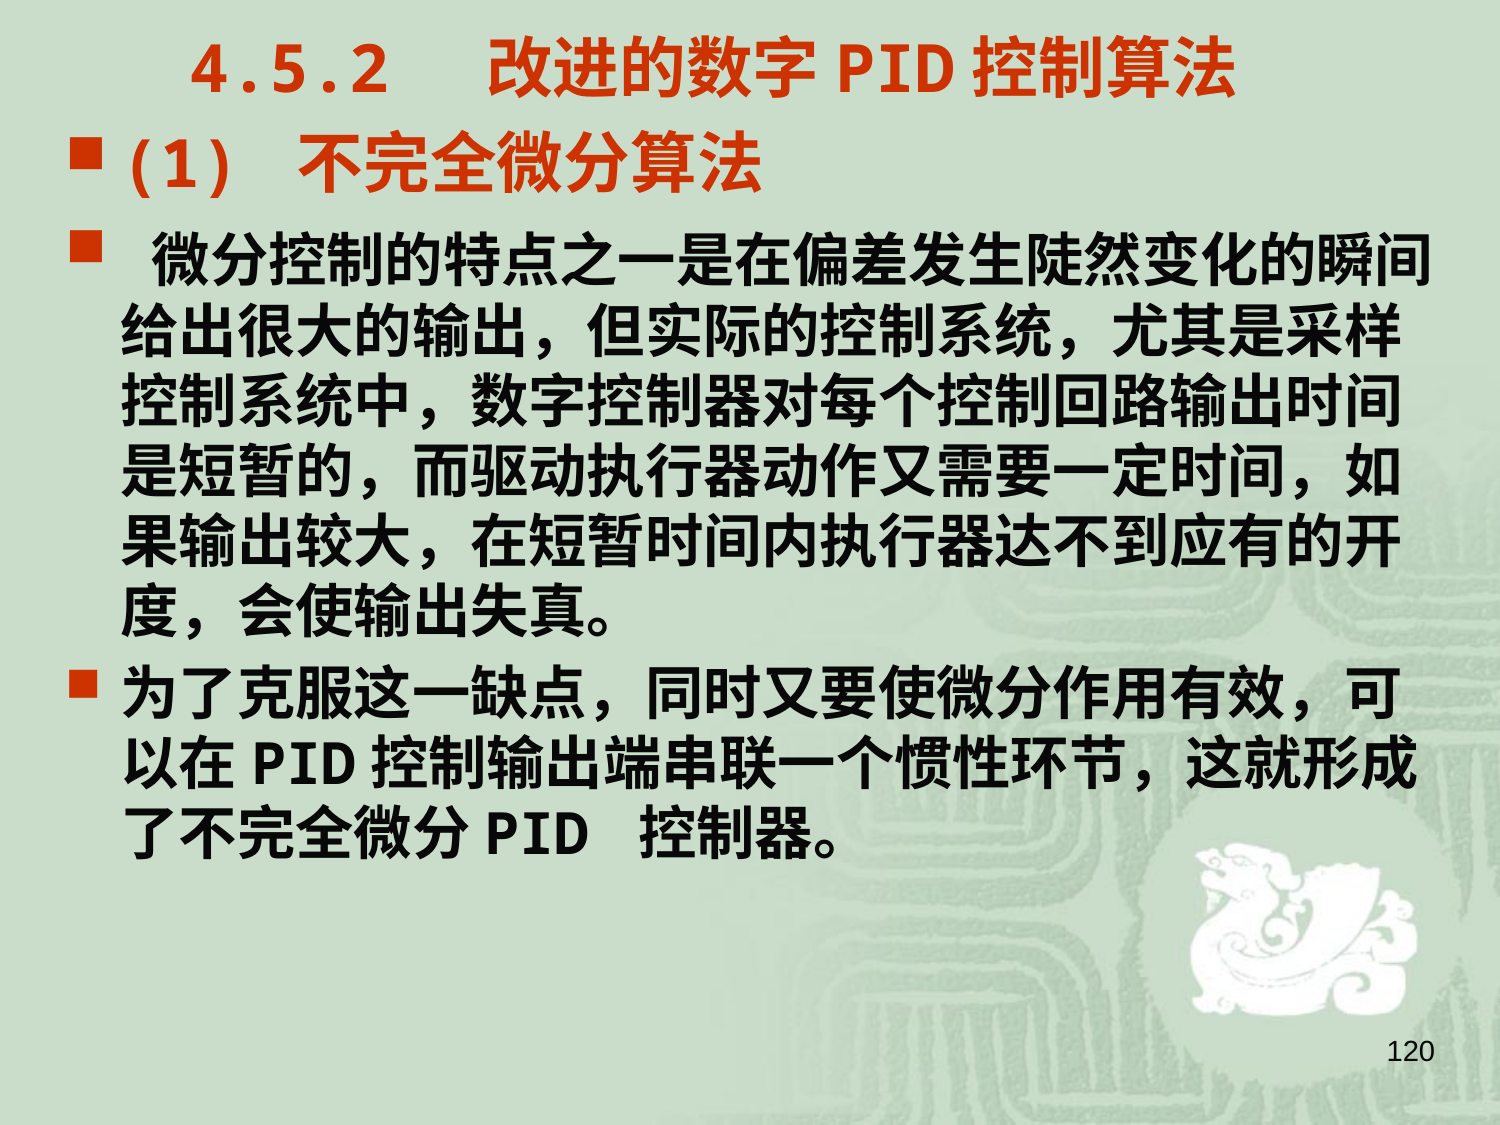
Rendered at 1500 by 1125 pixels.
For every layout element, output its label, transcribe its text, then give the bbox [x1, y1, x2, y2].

text_box 4.5.2 改进的数字PID控制算法 [175, 18, 1254, 114]
picture [0, 0, 1500, 1125]
list (1) 不完全微分算法 微分控制的特点之一是在偏差发生陡然变化的瞬间给出很大的输出，但实际的控制系统，尤其是采样控制系统中，数字控制器对每个控制回路输出时间是短暂的，而驱动执行器动作又需要一定时间，如果输出较大，在短暂时间内执行器达不到应有的开度，会使输出失真。 为了克服这一缺点，同时又要使微分作用有效，可以在PID控制输出端串联一个惯性环节，这就形成了不完全微分PID 控制器。 [49, 113, 1451, 1001]
slide_number 120 [1074, 1024, 1451, 1103]
